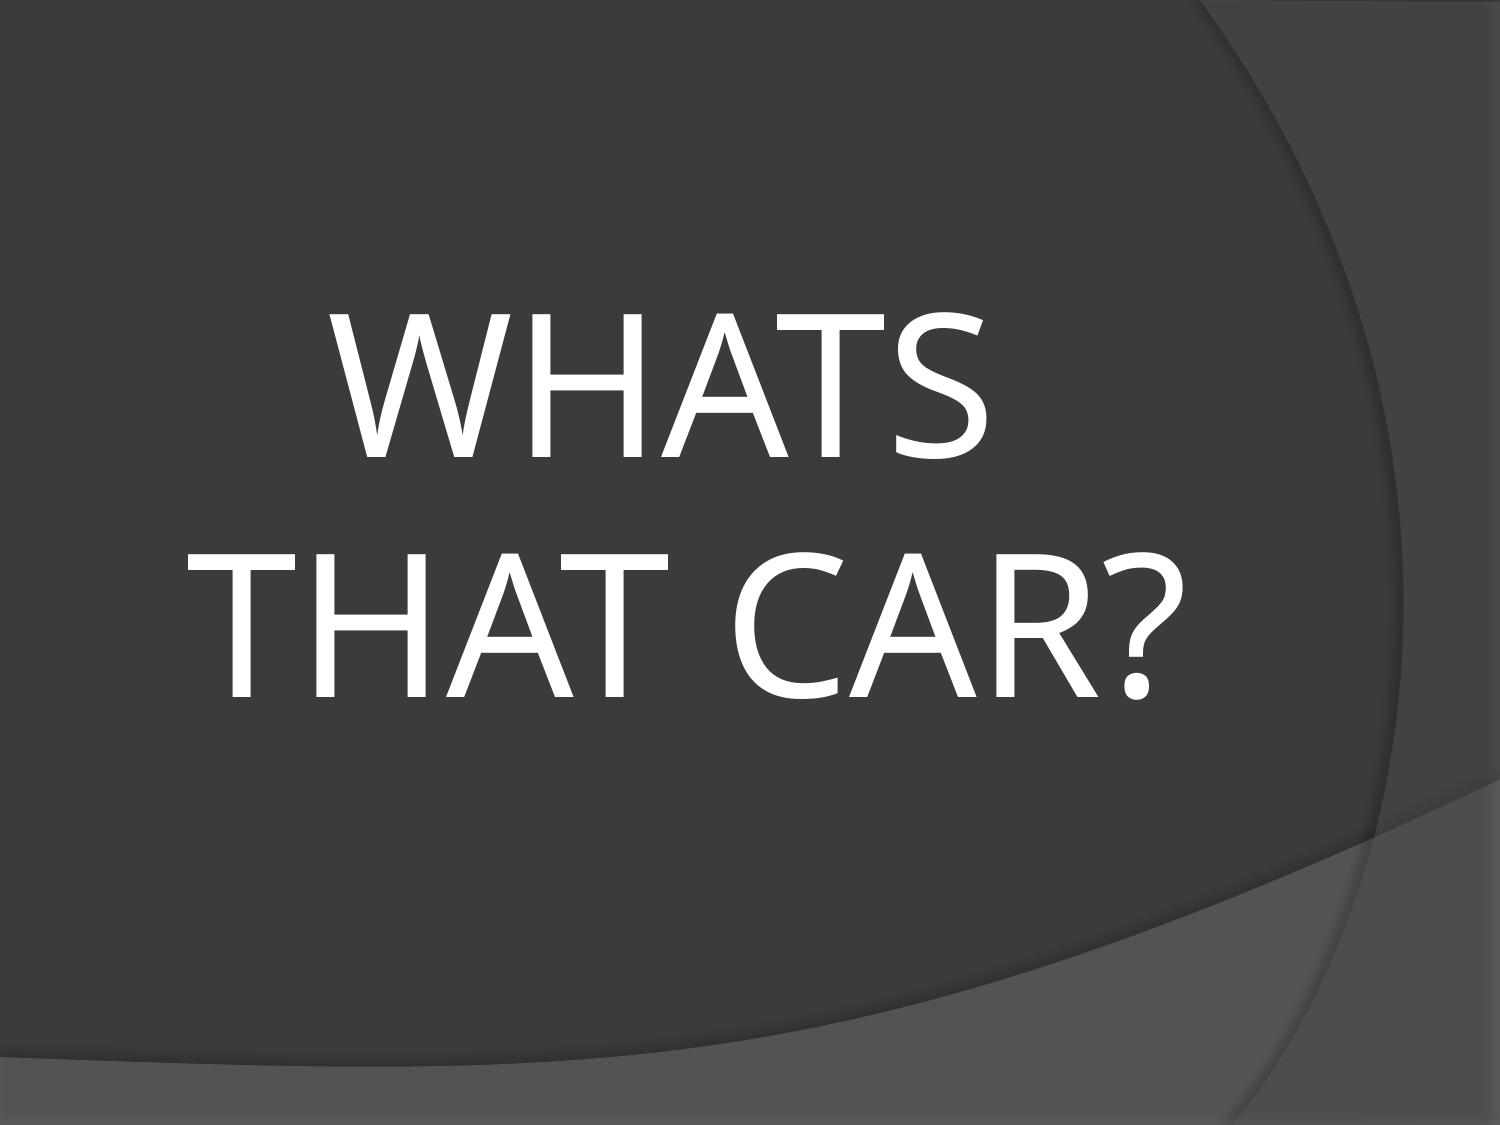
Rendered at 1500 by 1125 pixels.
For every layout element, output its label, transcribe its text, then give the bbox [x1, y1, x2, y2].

title WHATS THAT CAR? [75, 45, 1301, 950]
